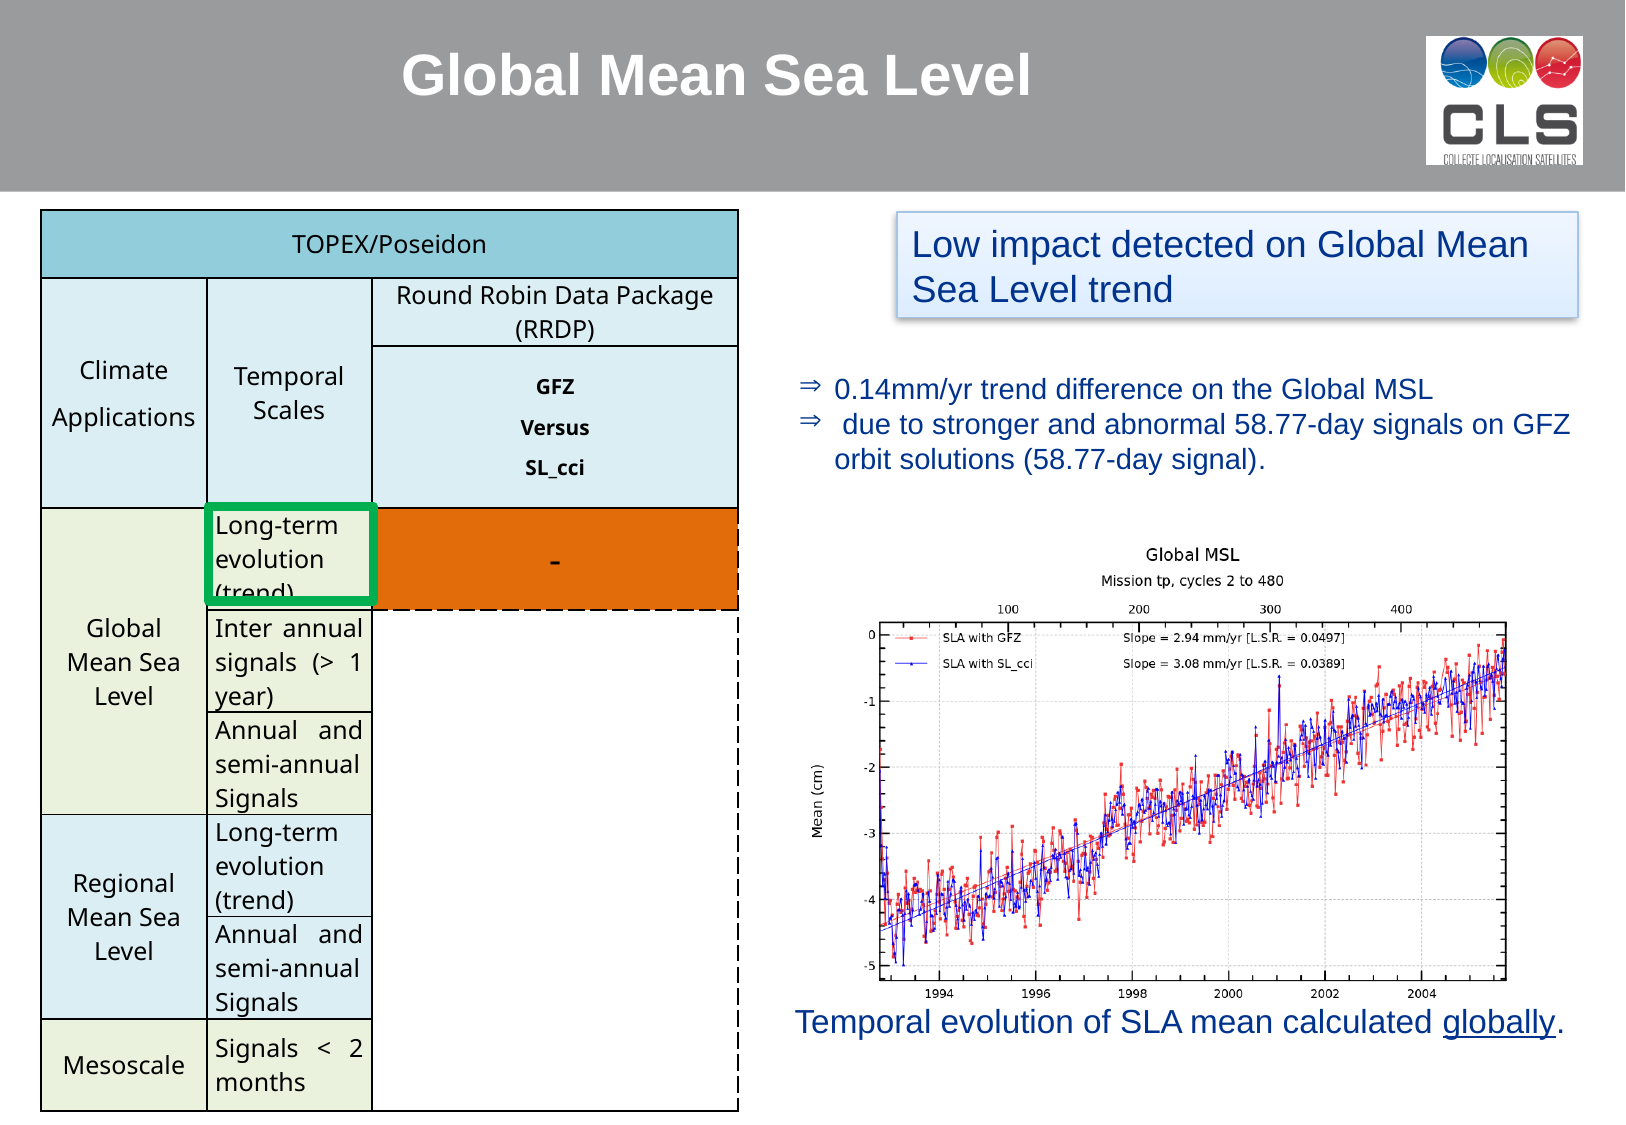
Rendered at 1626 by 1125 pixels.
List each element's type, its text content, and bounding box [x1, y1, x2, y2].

picture [782, 526, 1532, 1024]
text_box Low impact detected on Global Mean Sea Level trend [896, 211, 1579, 318]
table_cell Long-term evolution (trend) [208, 815, 371, 916]
table_cell Regional Mean Sea Level [42, 815, 206, 1018]
table_cell - [373, 509, 738, 610]
table_cell Annual and semi-annual Signals [208, 713, 371, 814]
table_cell Long-term evolution (trend) [208, 603, 371, 609]
table_cell Temporal Scales [208, 279, 371, 505]
text_box Temporal evolution of SLA mean calculated globally. [779, 993, 1593, 1048]
table_cell Climate Applications [42, 279, 206, 507]
table_cell Mesoscale [42, 1020, 206, 1110]
table_cell Inter annual signals (> 1 year) [208, 611, 371, 711]
table_cell Round Robin Data Package (RRDP) [373, 279, 737, 345]
picture [1426, 36, 1583, 165]
text_box Global Mean Sea Level [386, 40, 1162, 119]
table_cell Signals < 2 months [208, 1020, 371, 1110]
table_cell [373, 610, 738, 1110]
table_cell Annual and semi-annual Signals [208, 917, 371, 1018]
table_cell GFZ Versus SL_cci [373, 347, 737, 507]
text_box 0.14mm/yr trend difference on the Global MSL due to stronger and abnormal 58.77-day signals on GFZ orbit solutions (58.77-day signal). [784, 362, 1599, 483]
table_header TOPEX/Poseidon [42, 211, 737, 277]
text_box [206, 505, 376, 603]
table_cell Global Mean Sea Level [42, 509, 206, 814]
